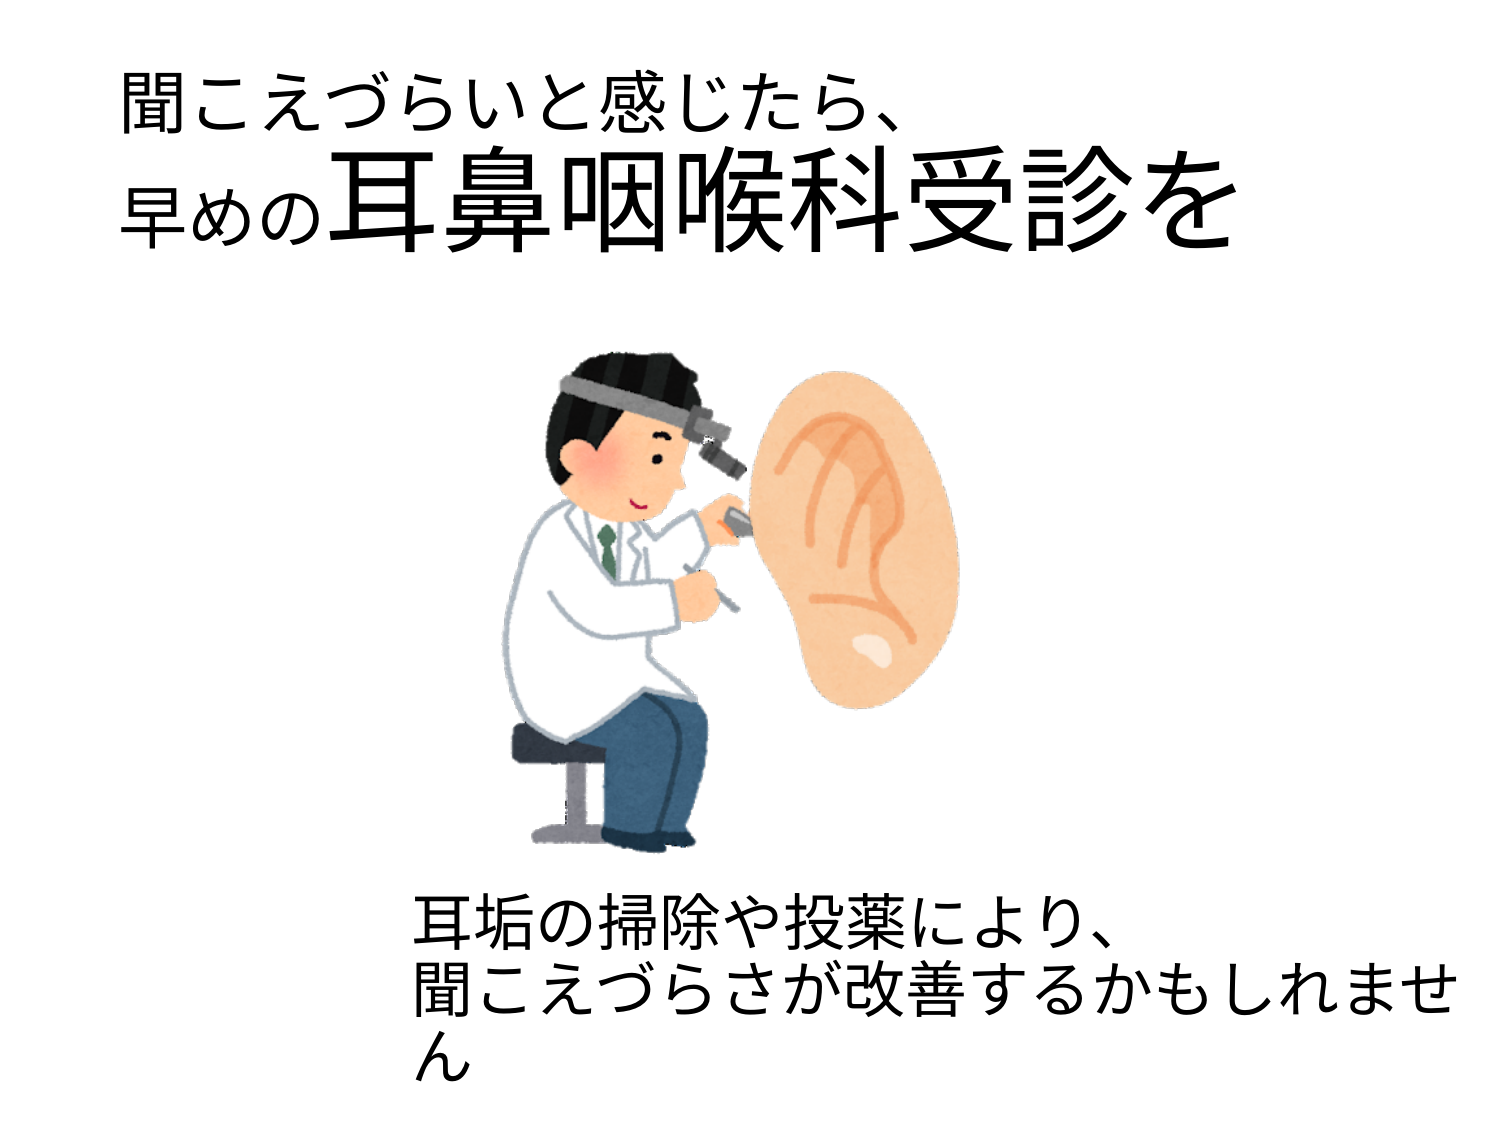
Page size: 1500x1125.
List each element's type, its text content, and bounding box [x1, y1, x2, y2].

title 聞こえづらいと感じたら、 早めの耳鼻咽喉科受診を [103, 59, 1397, 278]
text_box 耳垢の掃除や投薬により、 聞こえづらさが改善するかもしれません [396, 883, 1500, 1102]
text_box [467, 343, 1011, 862]
